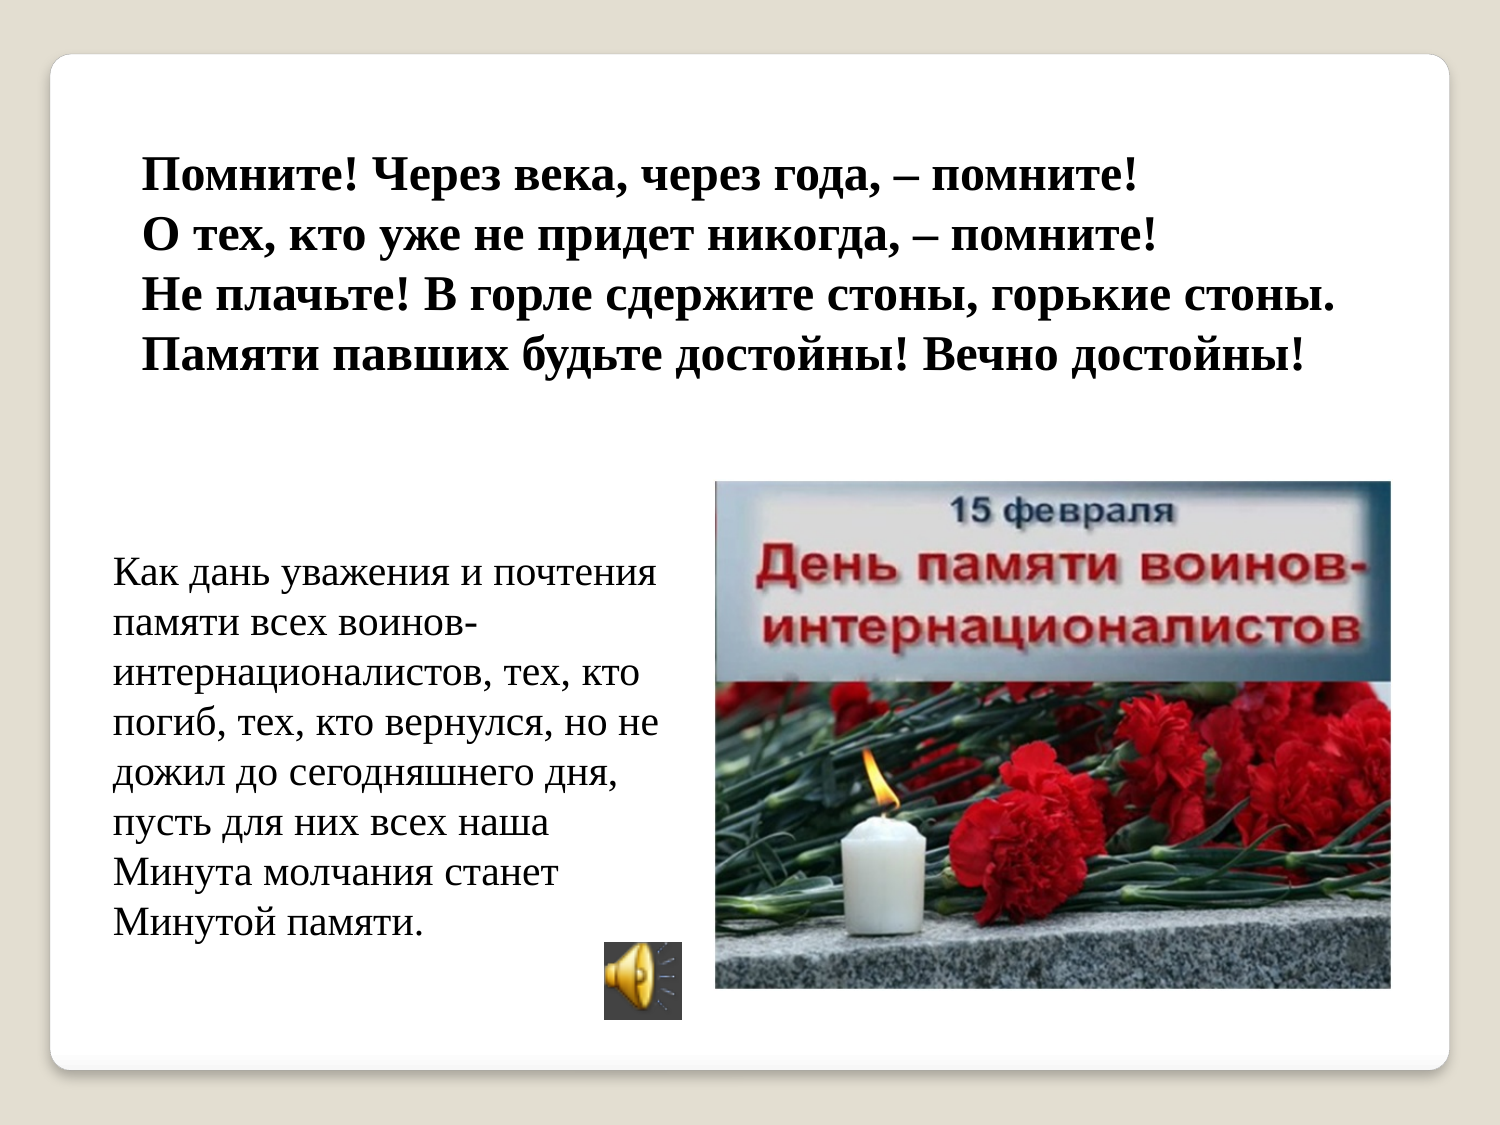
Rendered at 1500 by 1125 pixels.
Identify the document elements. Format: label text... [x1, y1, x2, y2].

text_box Помните! Через века, через года, – помните! О тех, кто уже не придет никогда, – помните! Не плачьте! В горле сдержите стоны, горькие стоны. Памяти павших будьте достойны! Вечно достойны! [126, 133, 1387, 388]
picture [602, 940, 684, 1022]
text_box Как дань уважения и почтения памяти всех воинов-интернационалистов, тех, кто погиб, тех, кто вернулся, но не дожил до сегодняшнего дня, пусть для них всех наша Минута молчания станет Минутой памяти. [98, 536, 677, 952]
picture [712, 479, 1393, 991]
